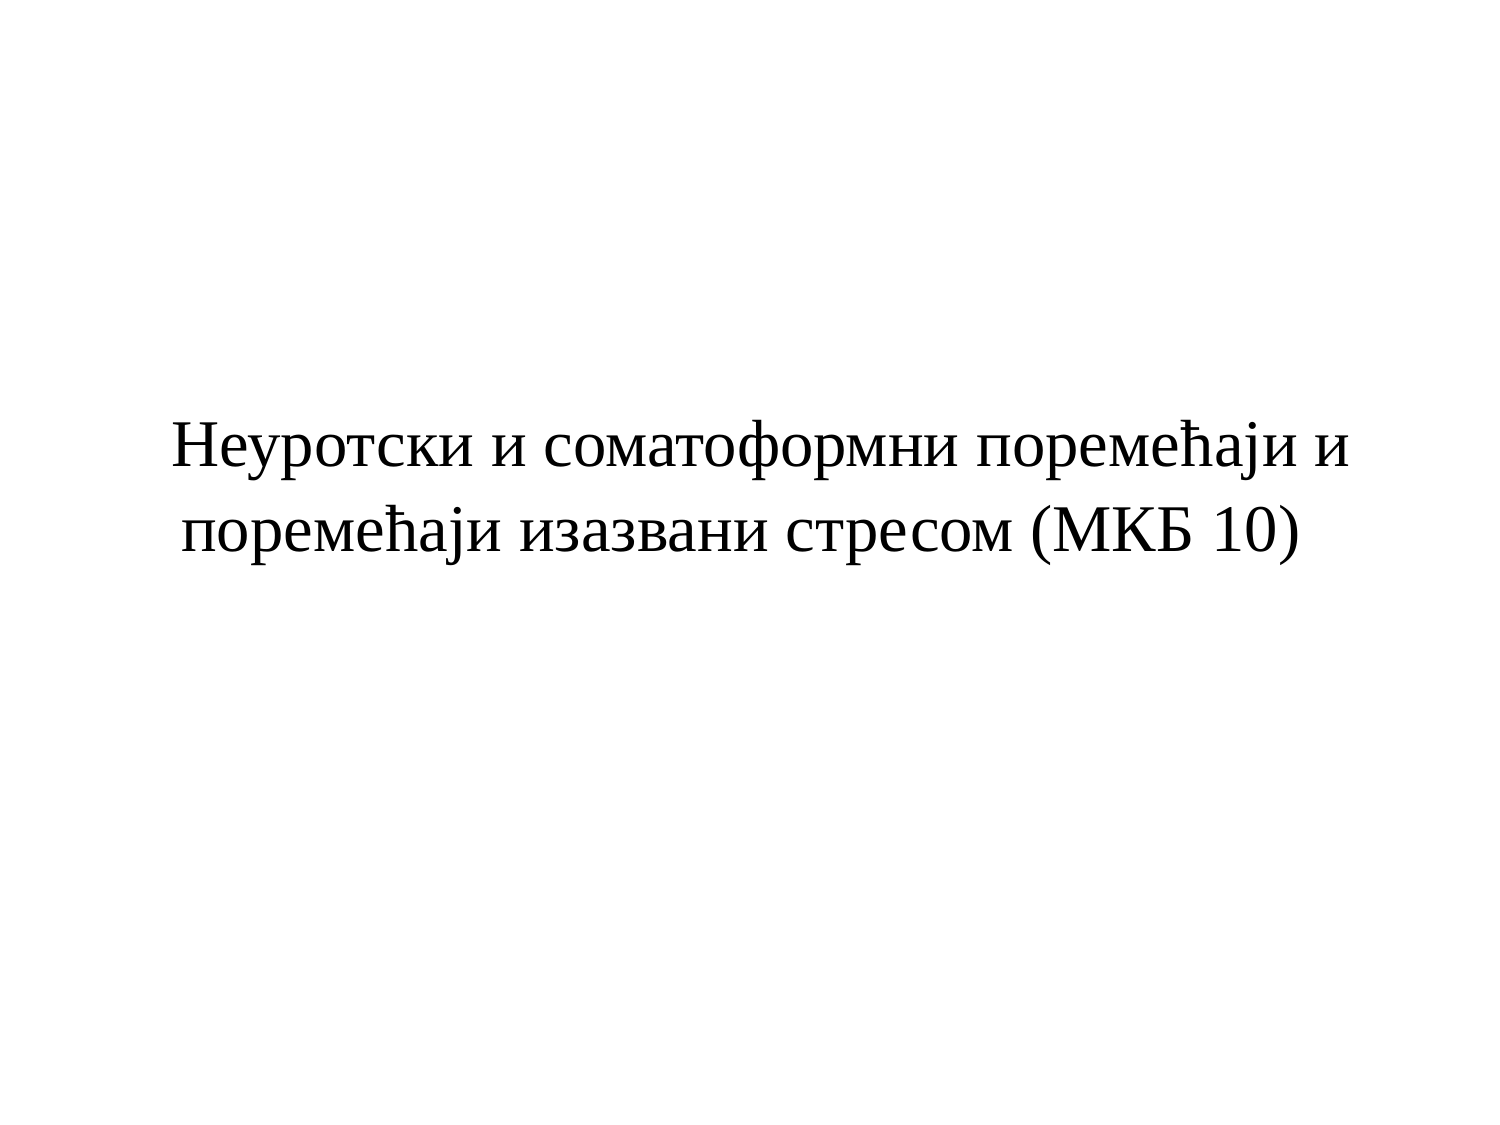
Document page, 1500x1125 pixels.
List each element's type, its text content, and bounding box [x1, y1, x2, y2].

title Неуротски и соматоформни поремећаји и поремећаји изазвани стресом (МКБ 10) [112, 349, 1388, 591]
